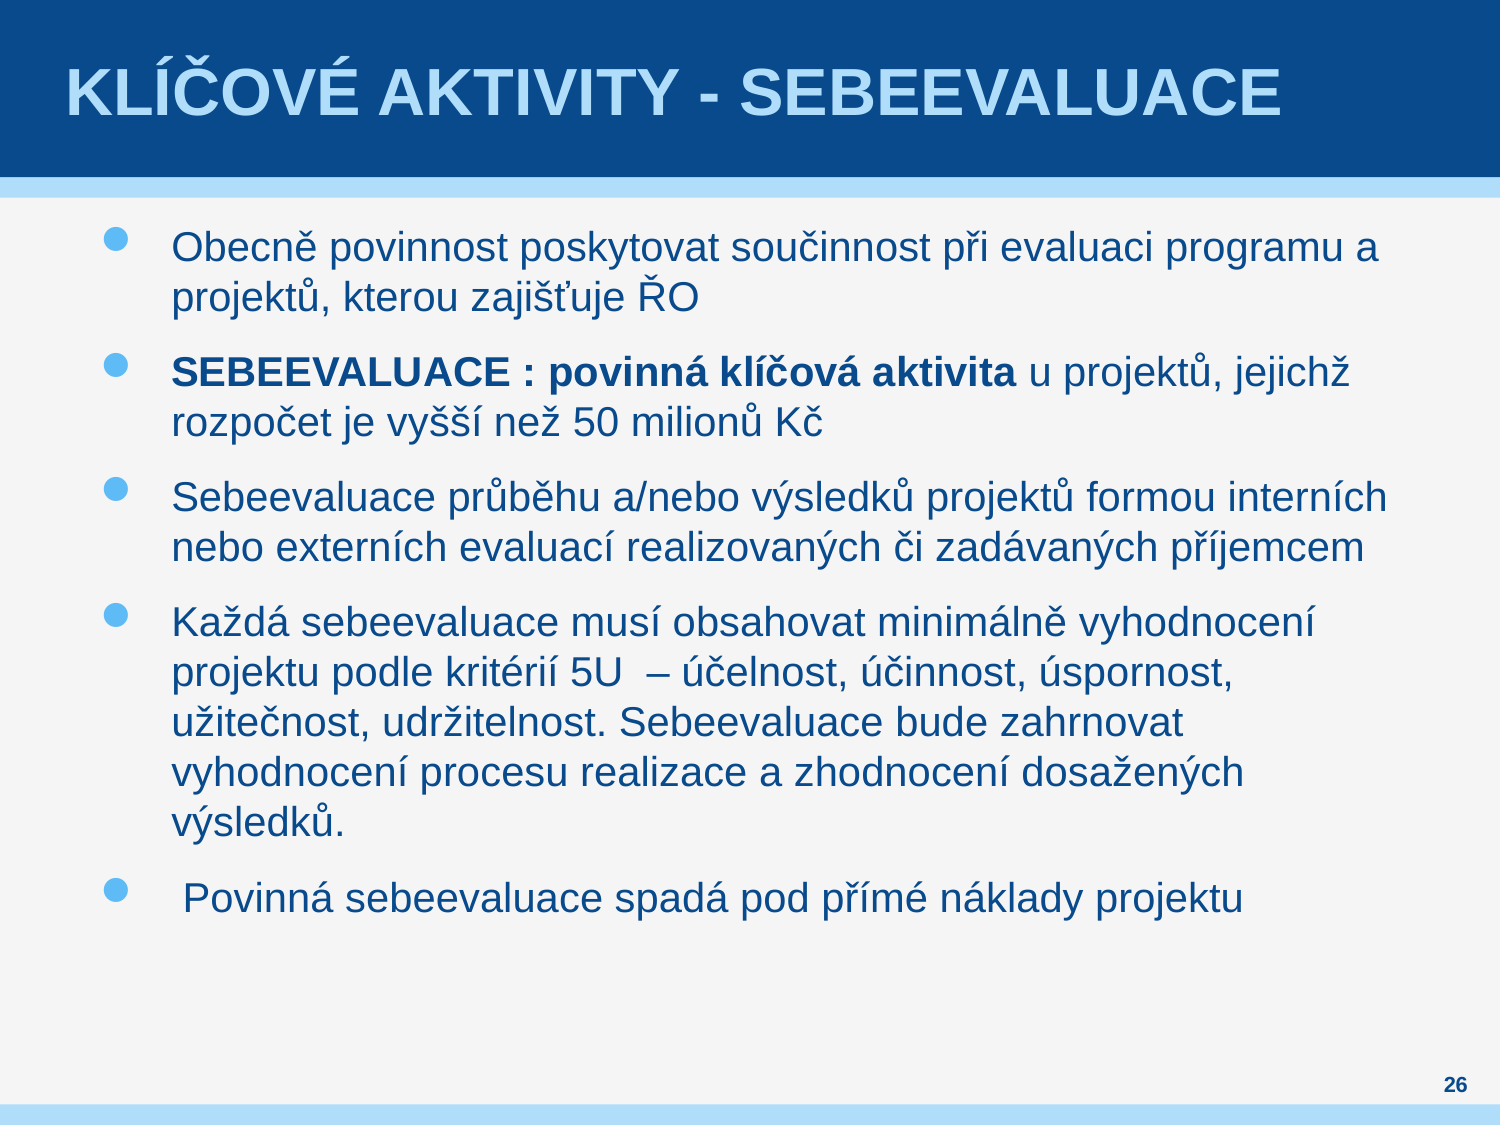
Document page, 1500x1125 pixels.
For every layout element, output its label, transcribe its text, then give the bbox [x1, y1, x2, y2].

slide_number 26 [1417, 1068, 1495, 1099]
list Obecně povinnost poskytovat součinnost při evaluaci programu a projektů, kterou zajišťuje ŘO SEBEEVALUACE : povinná klíčová aktivita u projektů, jejichž rozpočet je vyšší než 50 milionů Kč Sebeevaluace průběhu a/nebo výsledků projektů formou interních nebo externích evaluací realizovaných či zadávaných příjemcem Každá sebeevaluace musí obsahovat minimálně vyhodnocení projektu podle kritérií 5U – účelnost, účinnost, úspornost, užitečnost, udržitelnost. Sebeevaluace bude zahrnovat vyhodnocení procesu realizace a zhodnocení dosažených výsledků. Povinná sebeevaluace spadá pod přímé náklady projektu [100, 219, 1424, 1071]
title Klíčové aktivity - sebeevaluace [59, 0, 1441, 178]
